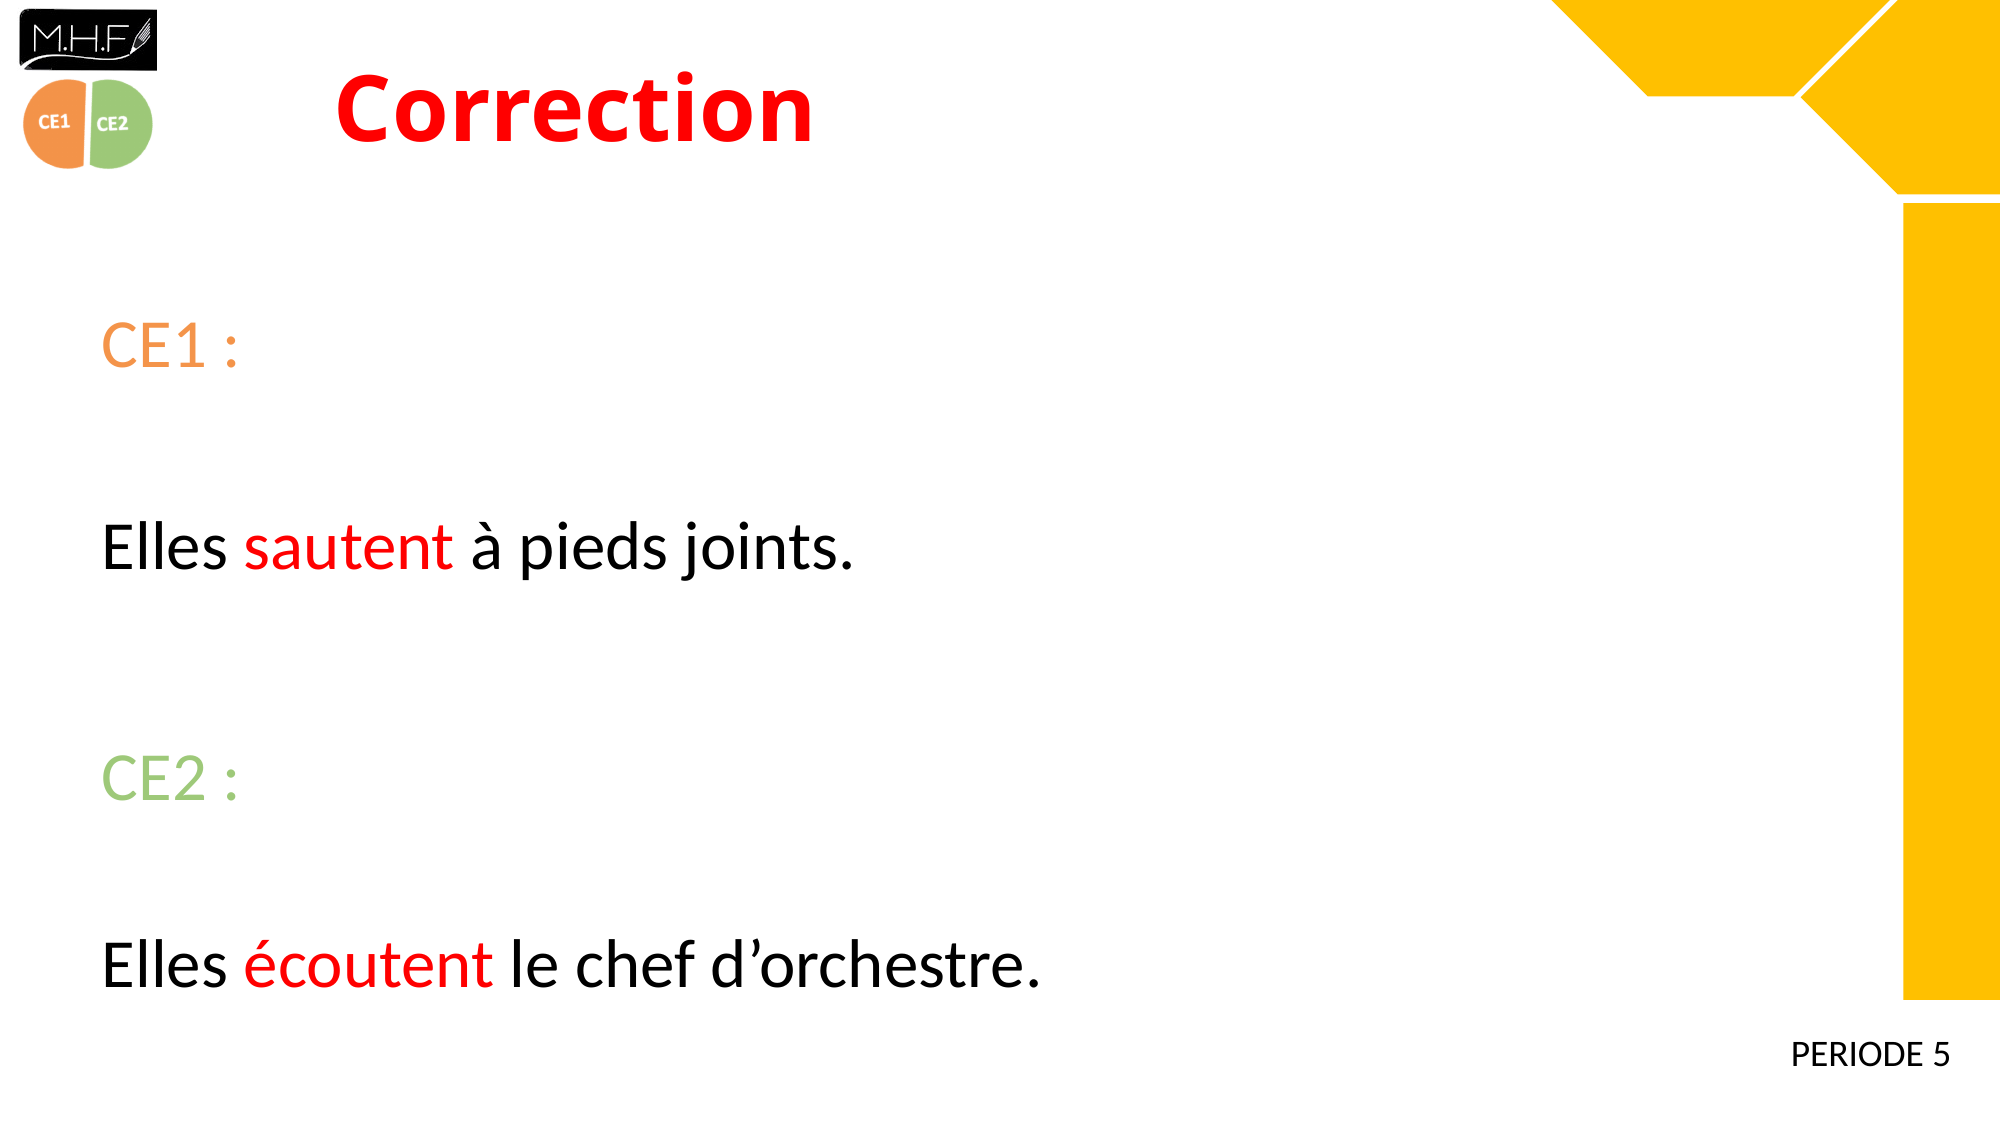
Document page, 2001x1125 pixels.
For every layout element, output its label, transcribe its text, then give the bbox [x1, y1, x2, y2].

text_box [1799, 0, 2000, 196]
picture [1, 7, 177, 207]
text_box [1902, 202, 2000, 1001]
title Correction [318, 3, 1865, 221]
text_box PERIODE 5 [1362, 1021, 1967, 1125]
text_box [1549, 0, 1892, 98]
list CE1 : Elles sautent à pieds joints. CE2 : Elles écoutent le chef d’orchestre. [86, 300, 1748, 1015]
